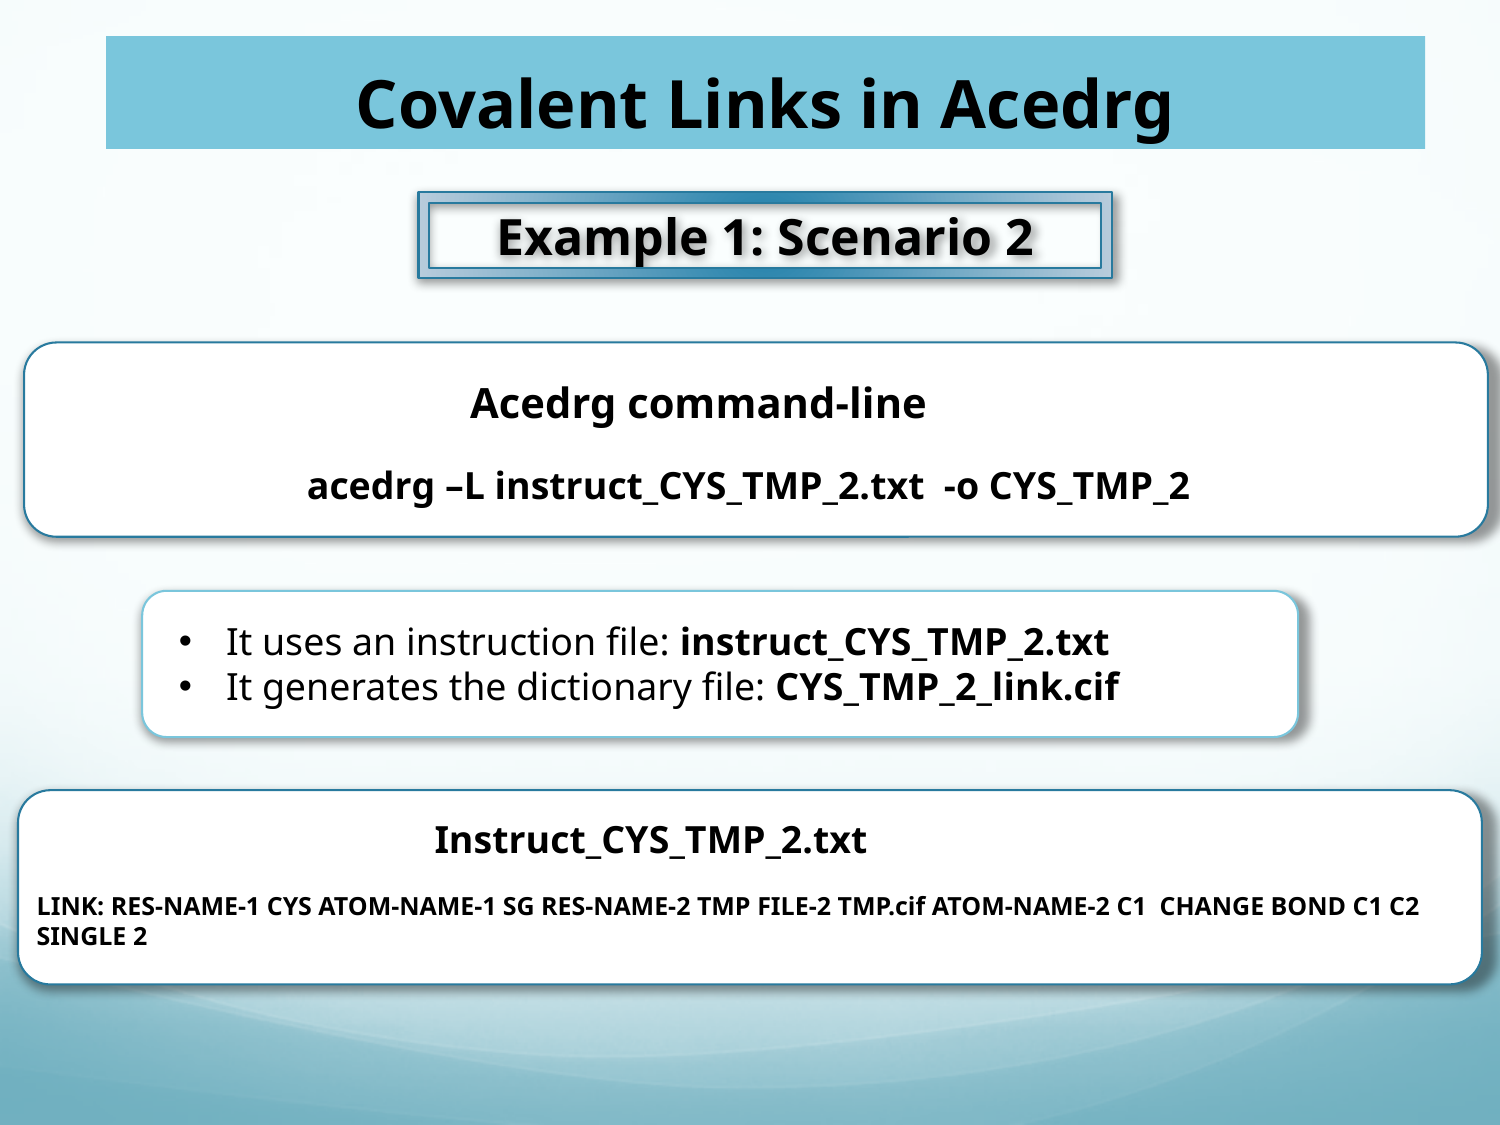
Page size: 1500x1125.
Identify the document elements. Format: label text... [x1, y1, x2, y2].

text_box LINK: RES-NAME-1 CYS ATOM-NAME-1 SG RES-NAME-2 TMP FILE-2 TMP.cif ATOM-NAME-2 C1 CHANGE BOND C1 C2 SINGLE 2 [21, 883, 1466, 958]
text_box Instruct_CYS_TMP_2.txt [352, 809, 960, 869]
text_box [23, 341, 1489, 538]
text_box Example 1: Scenario 2 [417, 191, 1113, 279]
text_box Covalent Links in Acedrg [106, 36, 1426, 149]
text_box [16, 789, 1483, 986]
text_box acedrg –L instruct_CYS_TMP_2.txt -o CYS_TMP_2 [82, 454, 1426, 515]
text_box Acedrg command-line [404, 369, 1004, 434]
text_box It uses an instruction file: instruct_CYS_TMP_2.txt It generates the dictionary file: CYS_TMP_2_link.cif [164, 610, 1299, 716]
text_box [141, 589, 1300, 739]
